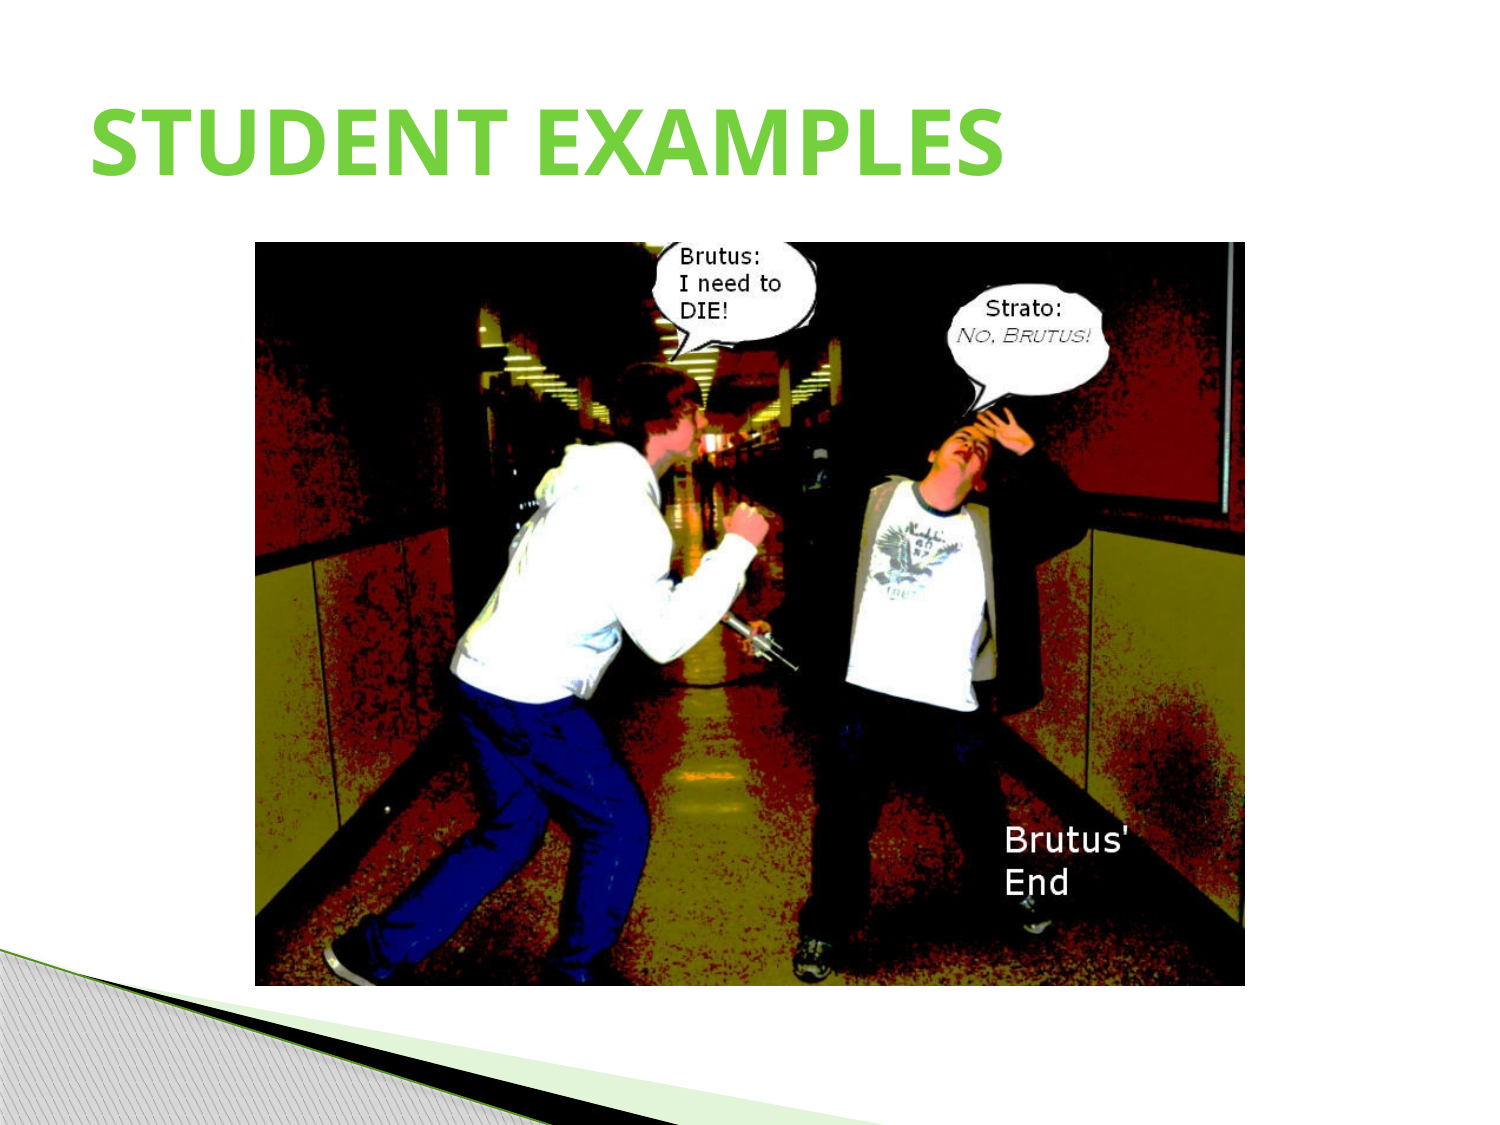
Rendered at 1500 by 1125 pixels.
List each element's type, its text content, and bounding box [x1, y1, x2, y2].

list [254, 242, 1246, 986]
title Student examples [75, 45, 1425, 233]
